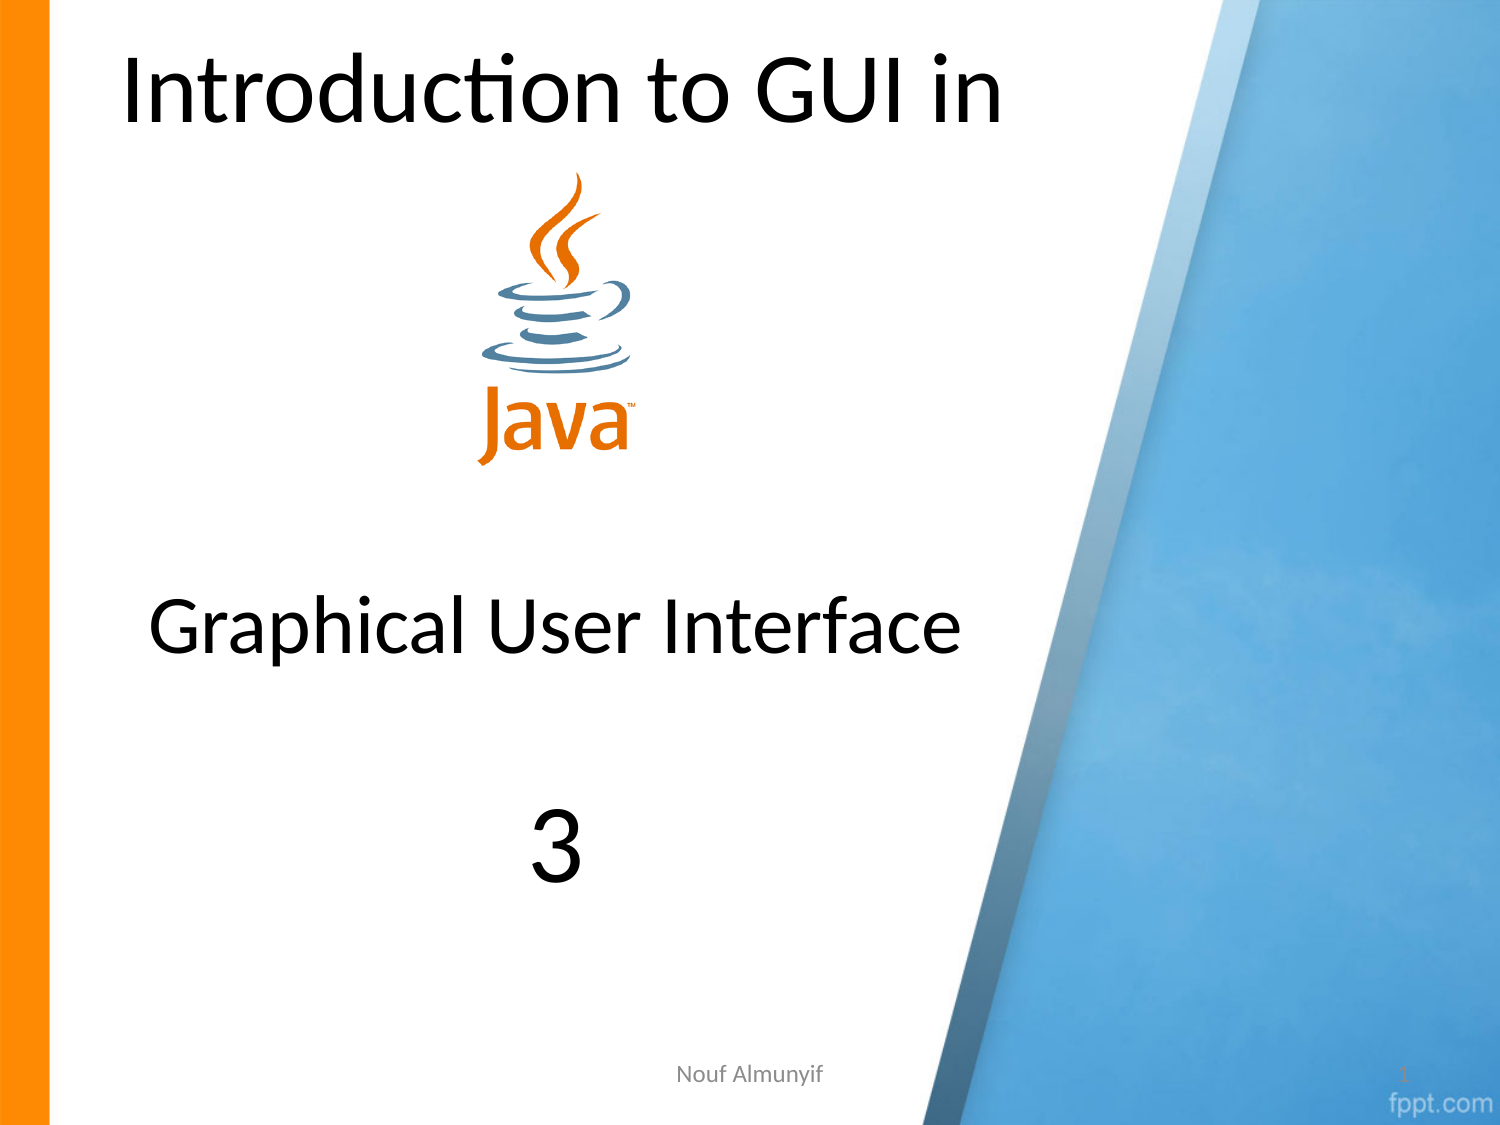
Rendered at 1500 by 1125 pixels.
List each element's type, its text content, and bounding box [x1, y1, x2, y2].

text_box Graphical User Interface 3 [125, 562, 988, 1048]
slide_number 1 [1074, 1042, 1425, 1103]
footer Nouf Almunyif [512, 1042, 988, 1103]
picture [0, 0, 1500, 1125]
title Introduction to GUI in [0, 0, 1100, 166]
